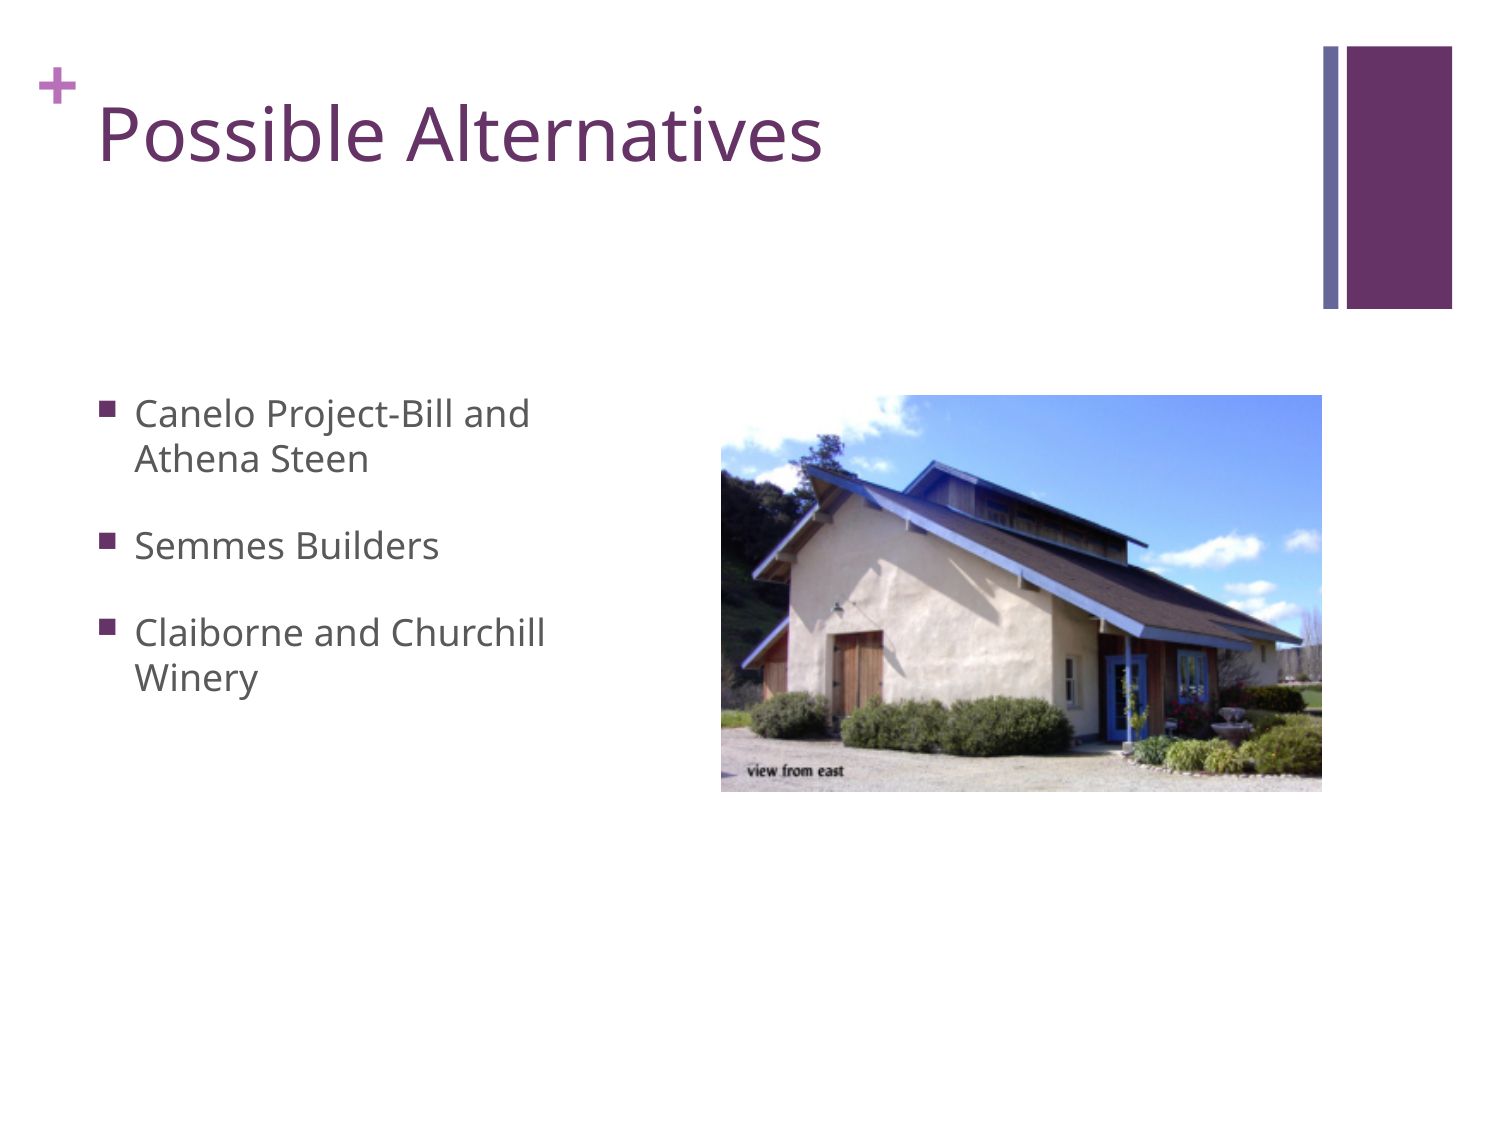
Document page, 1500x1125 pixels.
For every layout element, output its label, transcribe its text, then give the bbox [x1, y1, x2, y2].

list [721, 253, 1323, 934]
list Canelo Project-Bill and Athena Steen Semmes Builders Claiborne and Churchill Winery [81, 382, 682, 1062]
title Possible Alternatives [81, 79, 1322, 263]
